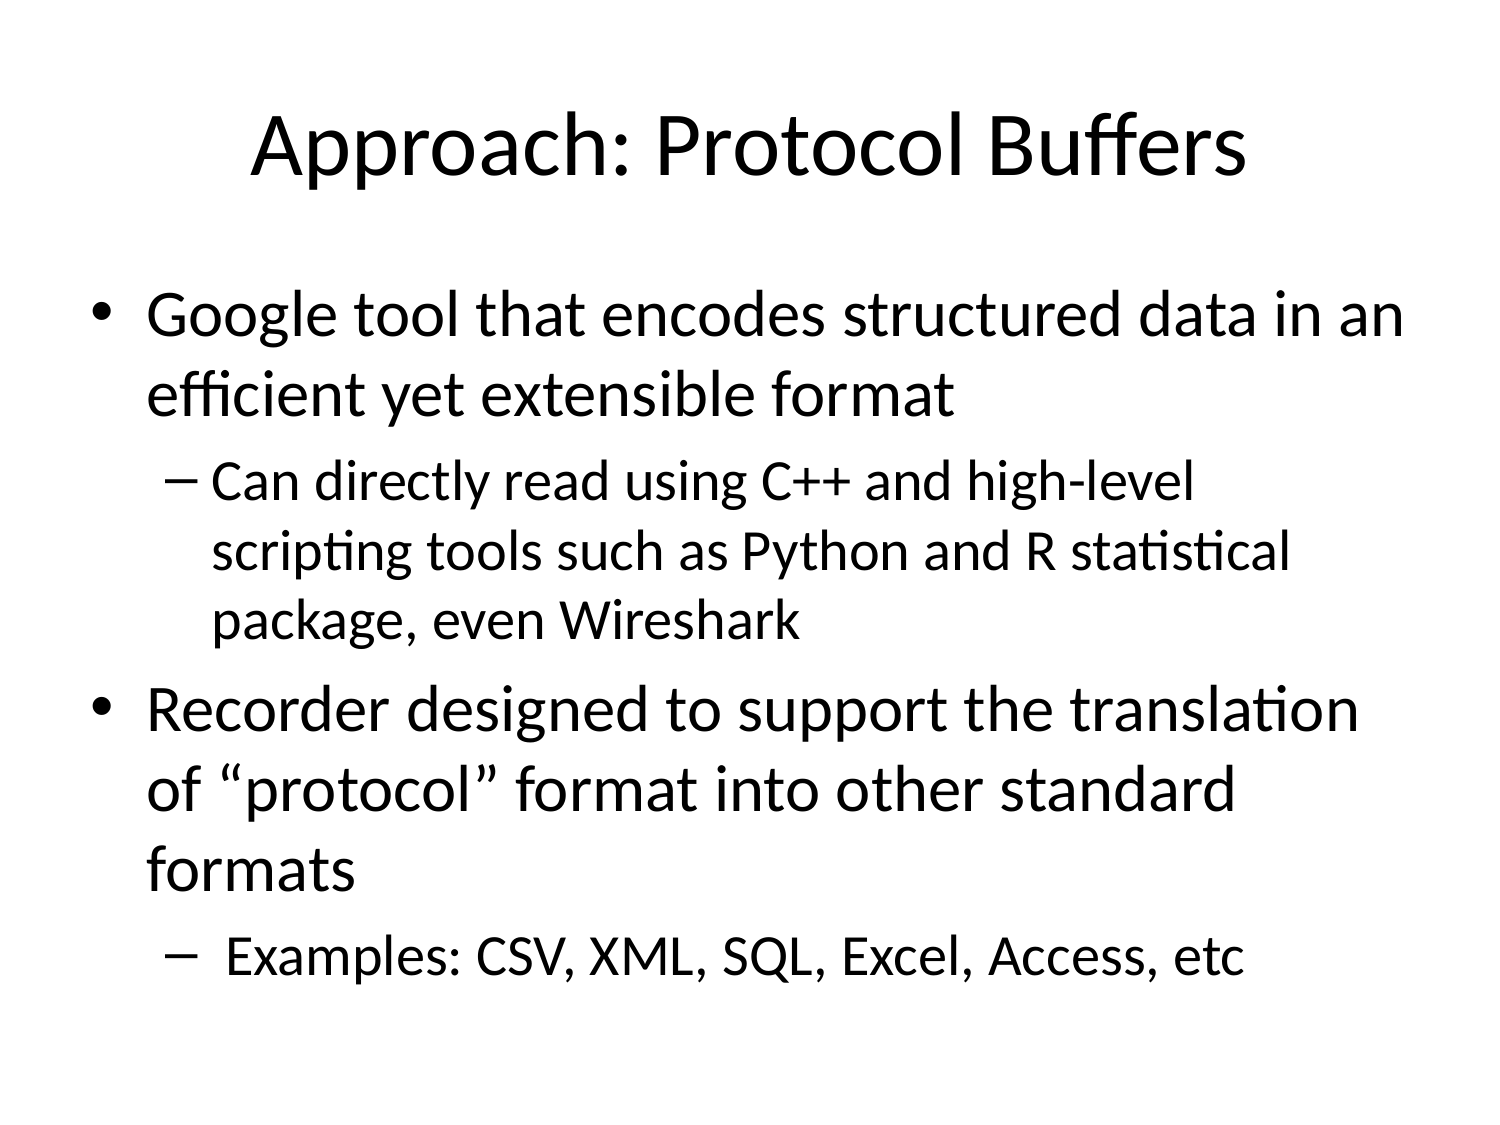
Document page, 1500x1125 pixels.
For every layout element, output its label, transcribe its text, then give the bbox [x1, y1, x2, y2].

list Google tool that encodes structured data in an efficient yet extensible format Can directly read using C++ and high-level scripting tools such as Python and R statistical package, even Wireshark Recorder designed to support the translation of “protocol” format into other standard formats Examples: CSV, XML, SQL, Excel, Access, etc [75, 262, 1425, 1005]
title Approach: Protocol Buffers [75, 45, 1425, 233]
